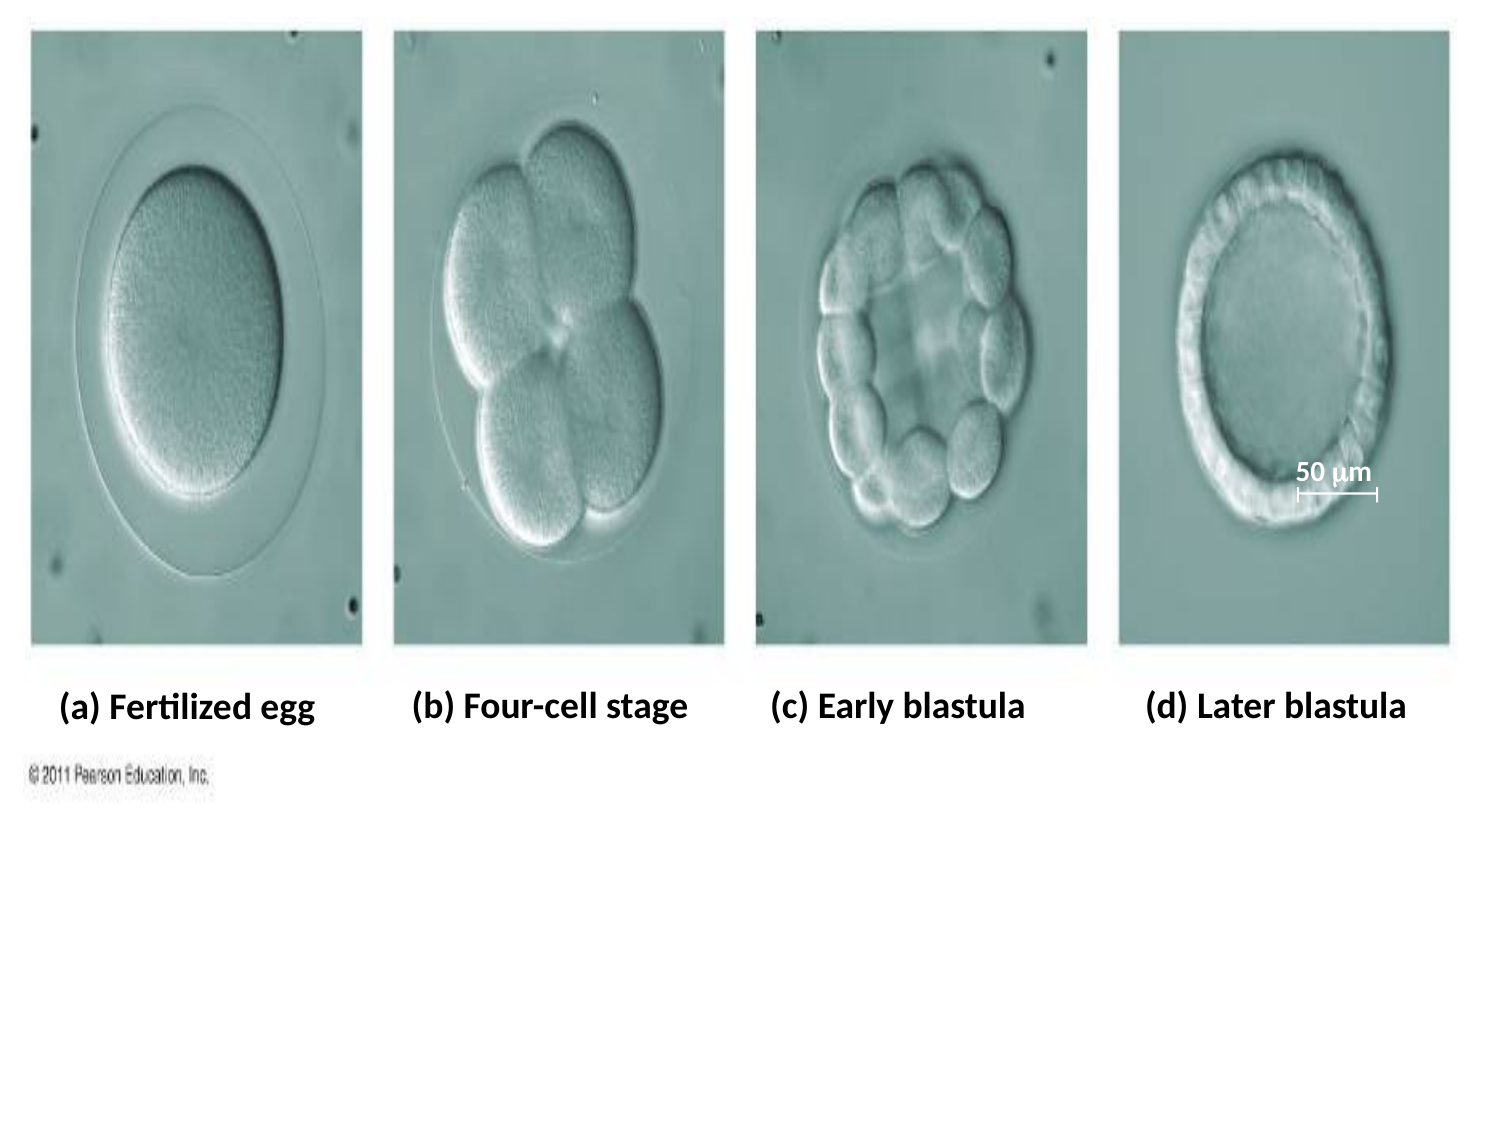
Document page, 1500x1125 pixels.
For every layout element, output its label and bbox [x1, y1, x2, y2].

picture [23, 17, 1459, 806]
